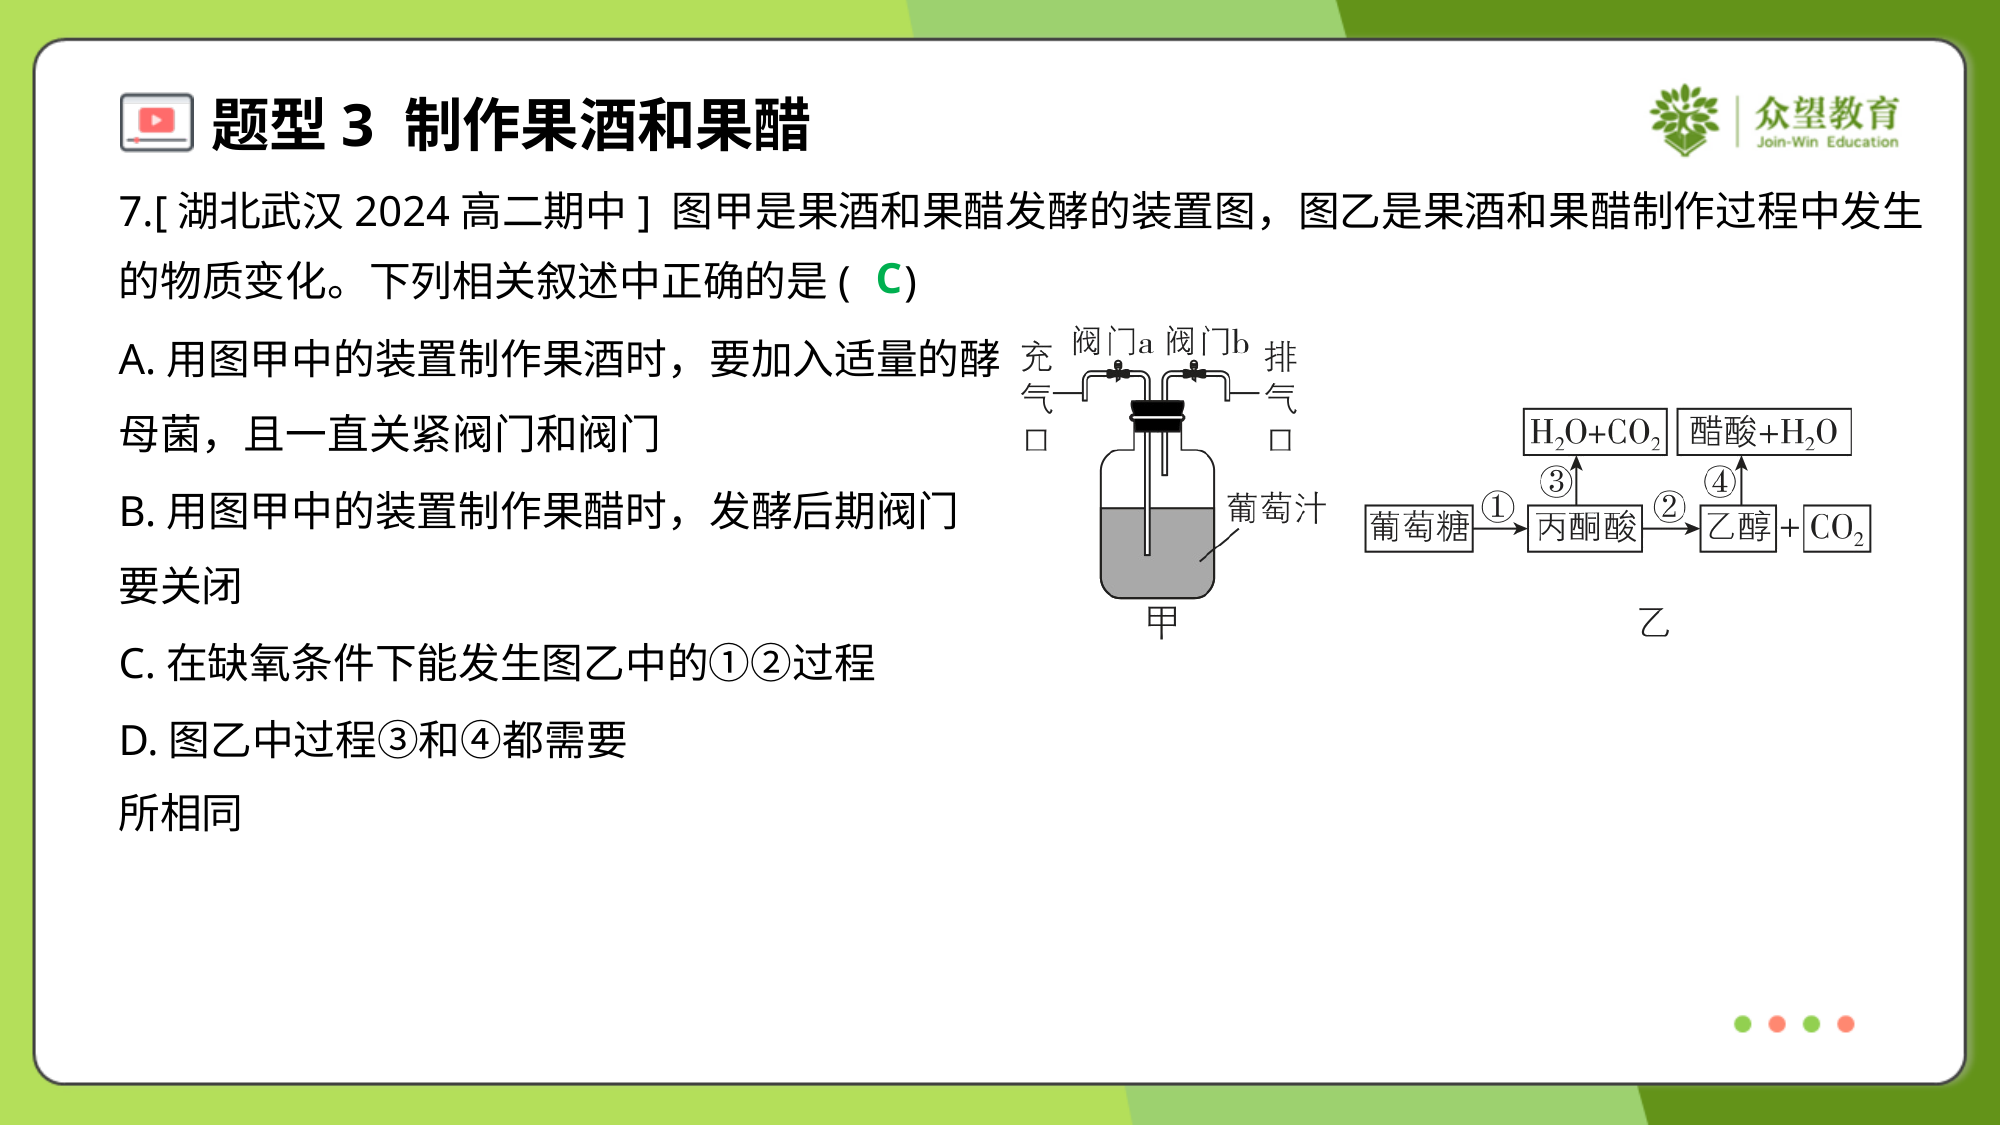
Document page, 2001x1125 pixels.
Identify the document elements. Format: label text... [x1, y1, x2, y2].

text_box 7.[湖北武汉2024高二期中] 图甲是果酒和果醋发酵的装置图，图乙是果酒和果醋制作过程中发生 的物质变化。下列相关叙述中正确的是( ) [118, 159, 1883, 298]
picture [0, 0, 2000, 1125]
text_box C [859, 231, 918, 296]
